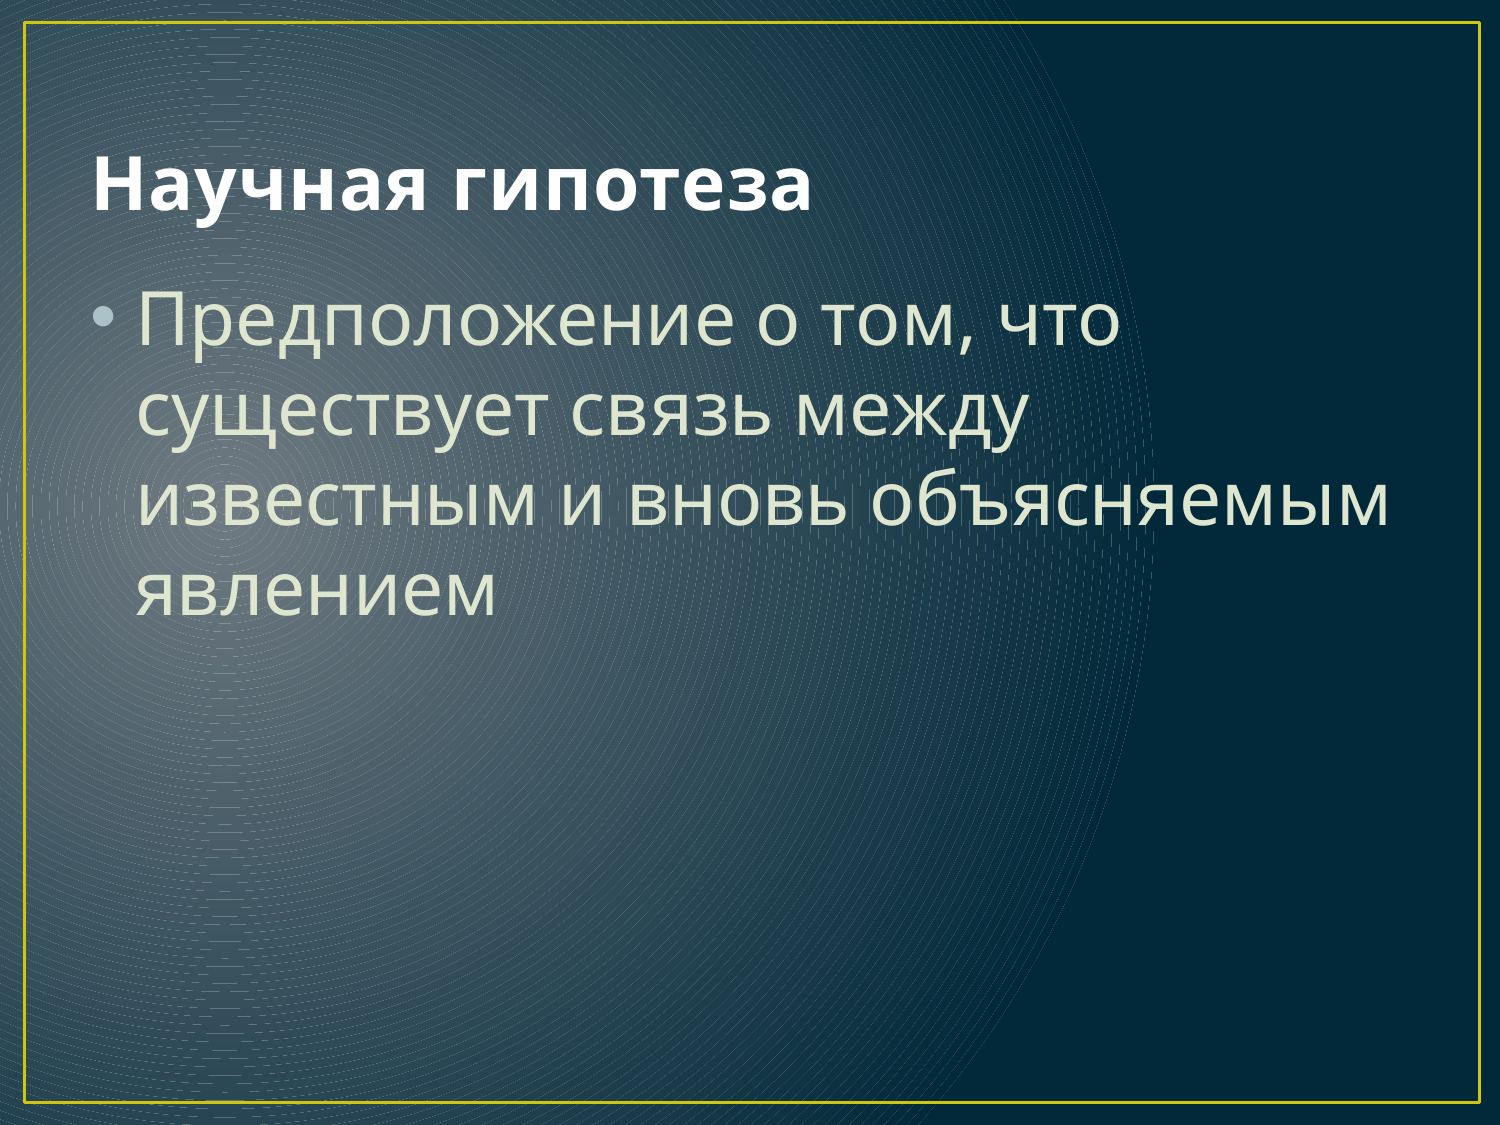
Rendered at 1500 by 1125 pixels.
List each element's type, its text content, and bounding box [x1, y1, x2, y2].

list Предположение о том, что существует связь между известным и вновь объясняемым явлением [75, 262, 1425, 1005]
title Научная гипотеза [75, 45, 1425, 233]
